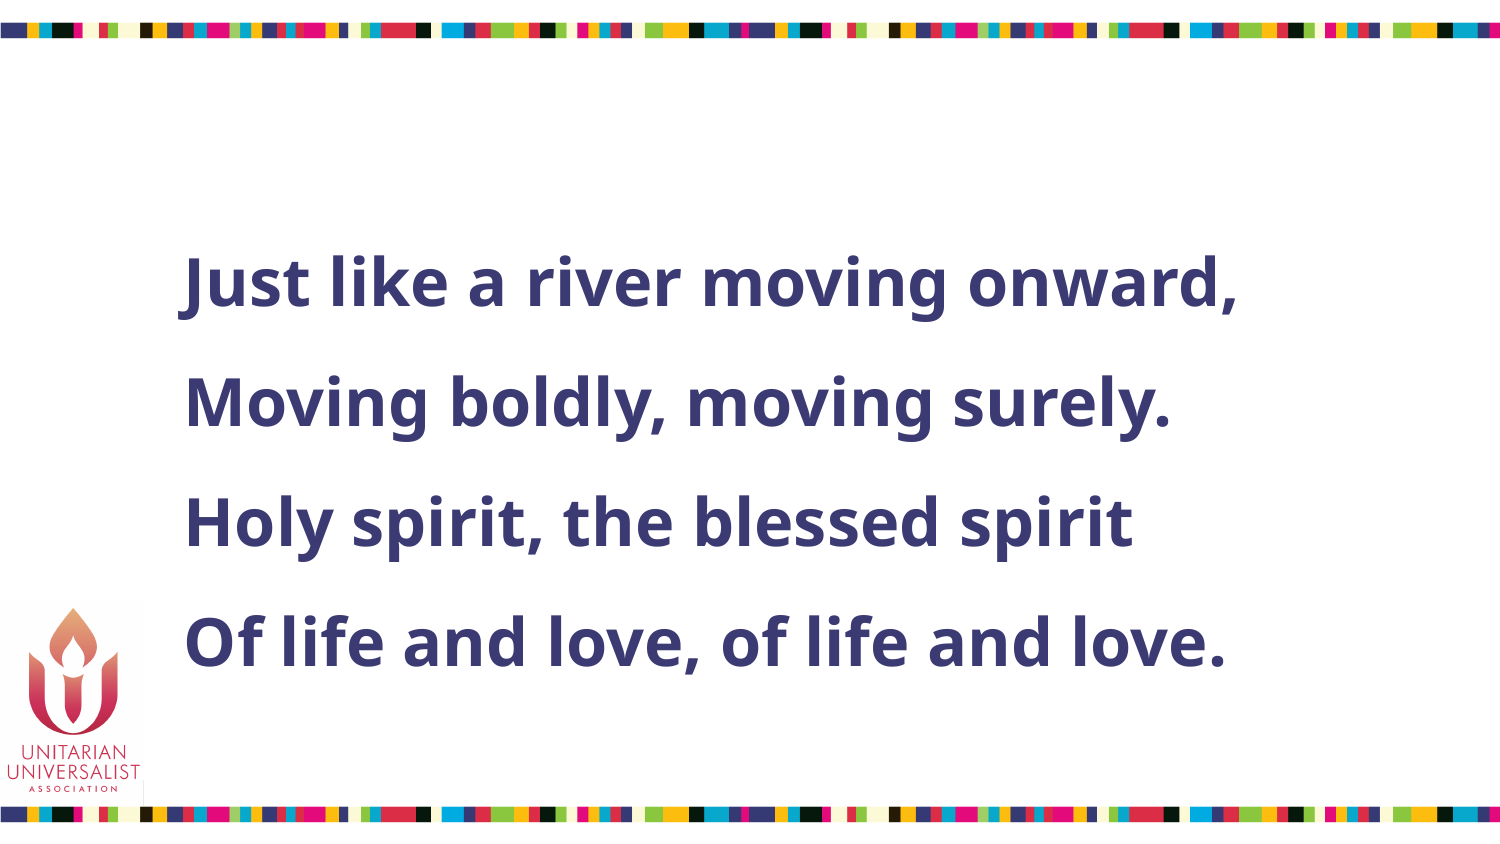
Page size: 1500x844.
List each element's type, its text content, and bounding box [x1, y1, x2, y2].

text_box Just like a river moving onward, Moving boldly, moving surely. Holy spirit, the blessed spirit Of life and love, of life and love. [168, 184, 1485, 695]
picture [0, 22, 1500, 40]
picture [0, 600, 1500, 824]
